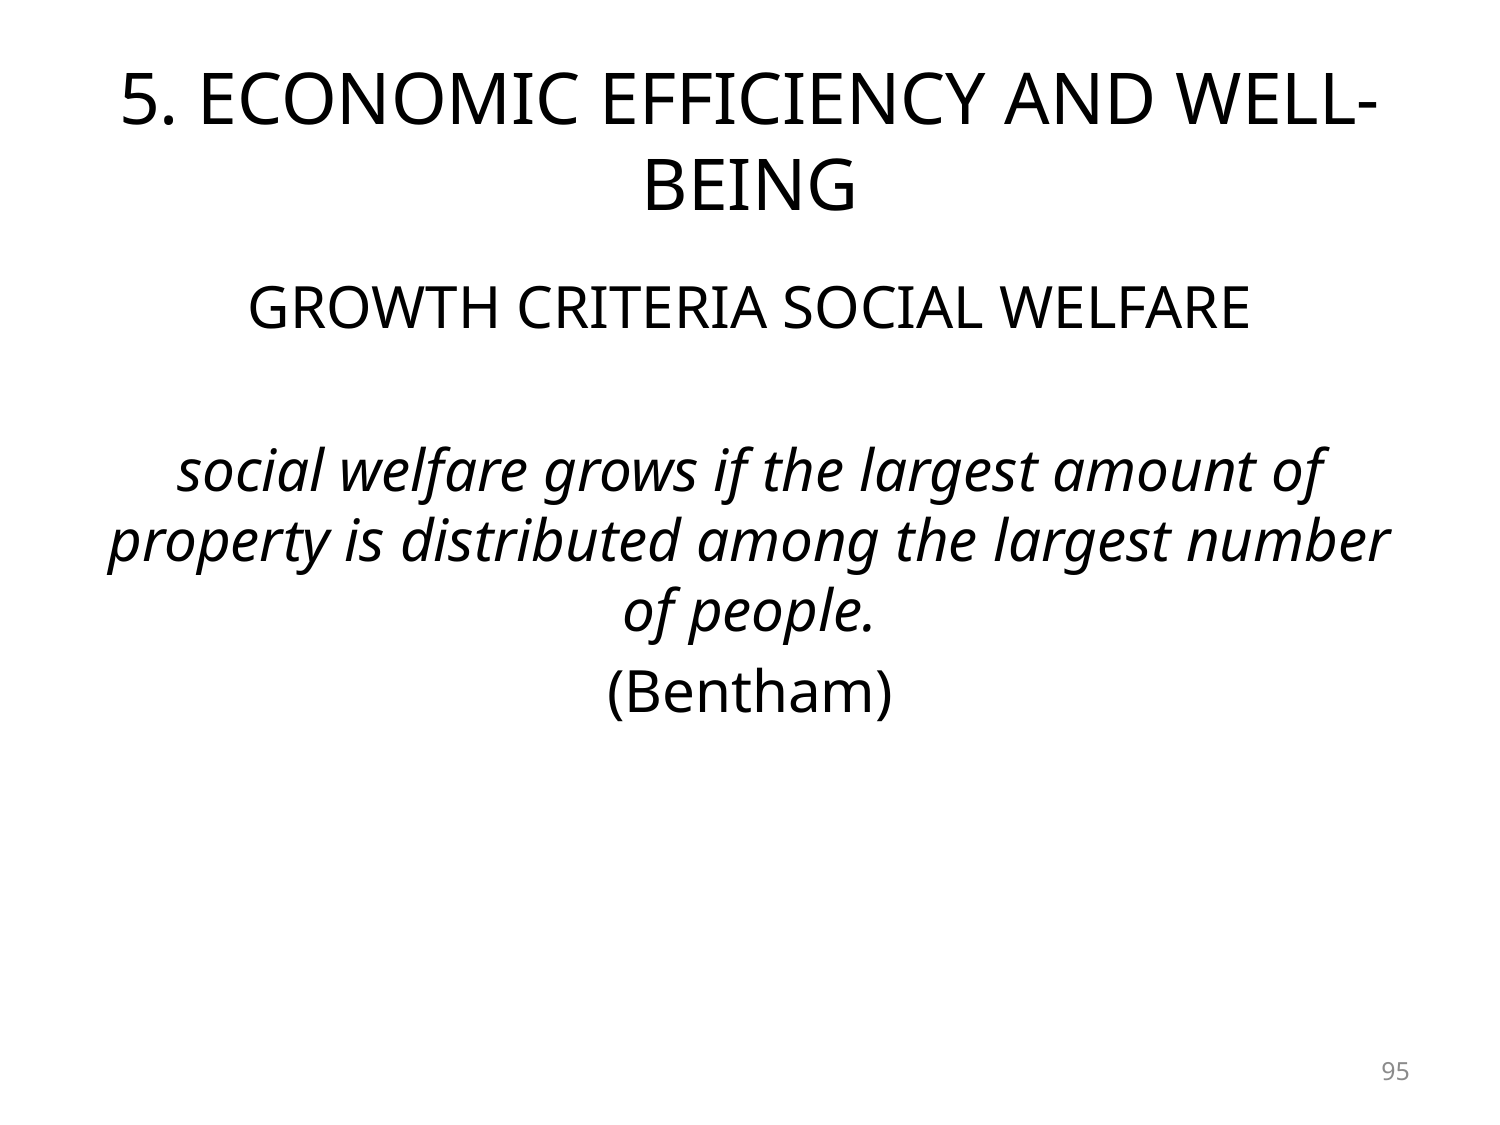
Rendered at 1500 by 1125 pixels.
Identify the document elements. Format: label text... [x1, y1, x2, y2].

slide_number 95 [1074, 1042, 1425, 1103]
list GROWTH CRITERIA SOCIAL WELFARE social welfare grows if the largest amount of property is distributed among the largest number of people. (Bentham) [75, 262, 1425, 1005]
title 5. ECONOMIC EFFICIENCY AND WELL-BEING [75, 45, 1425, 233]
